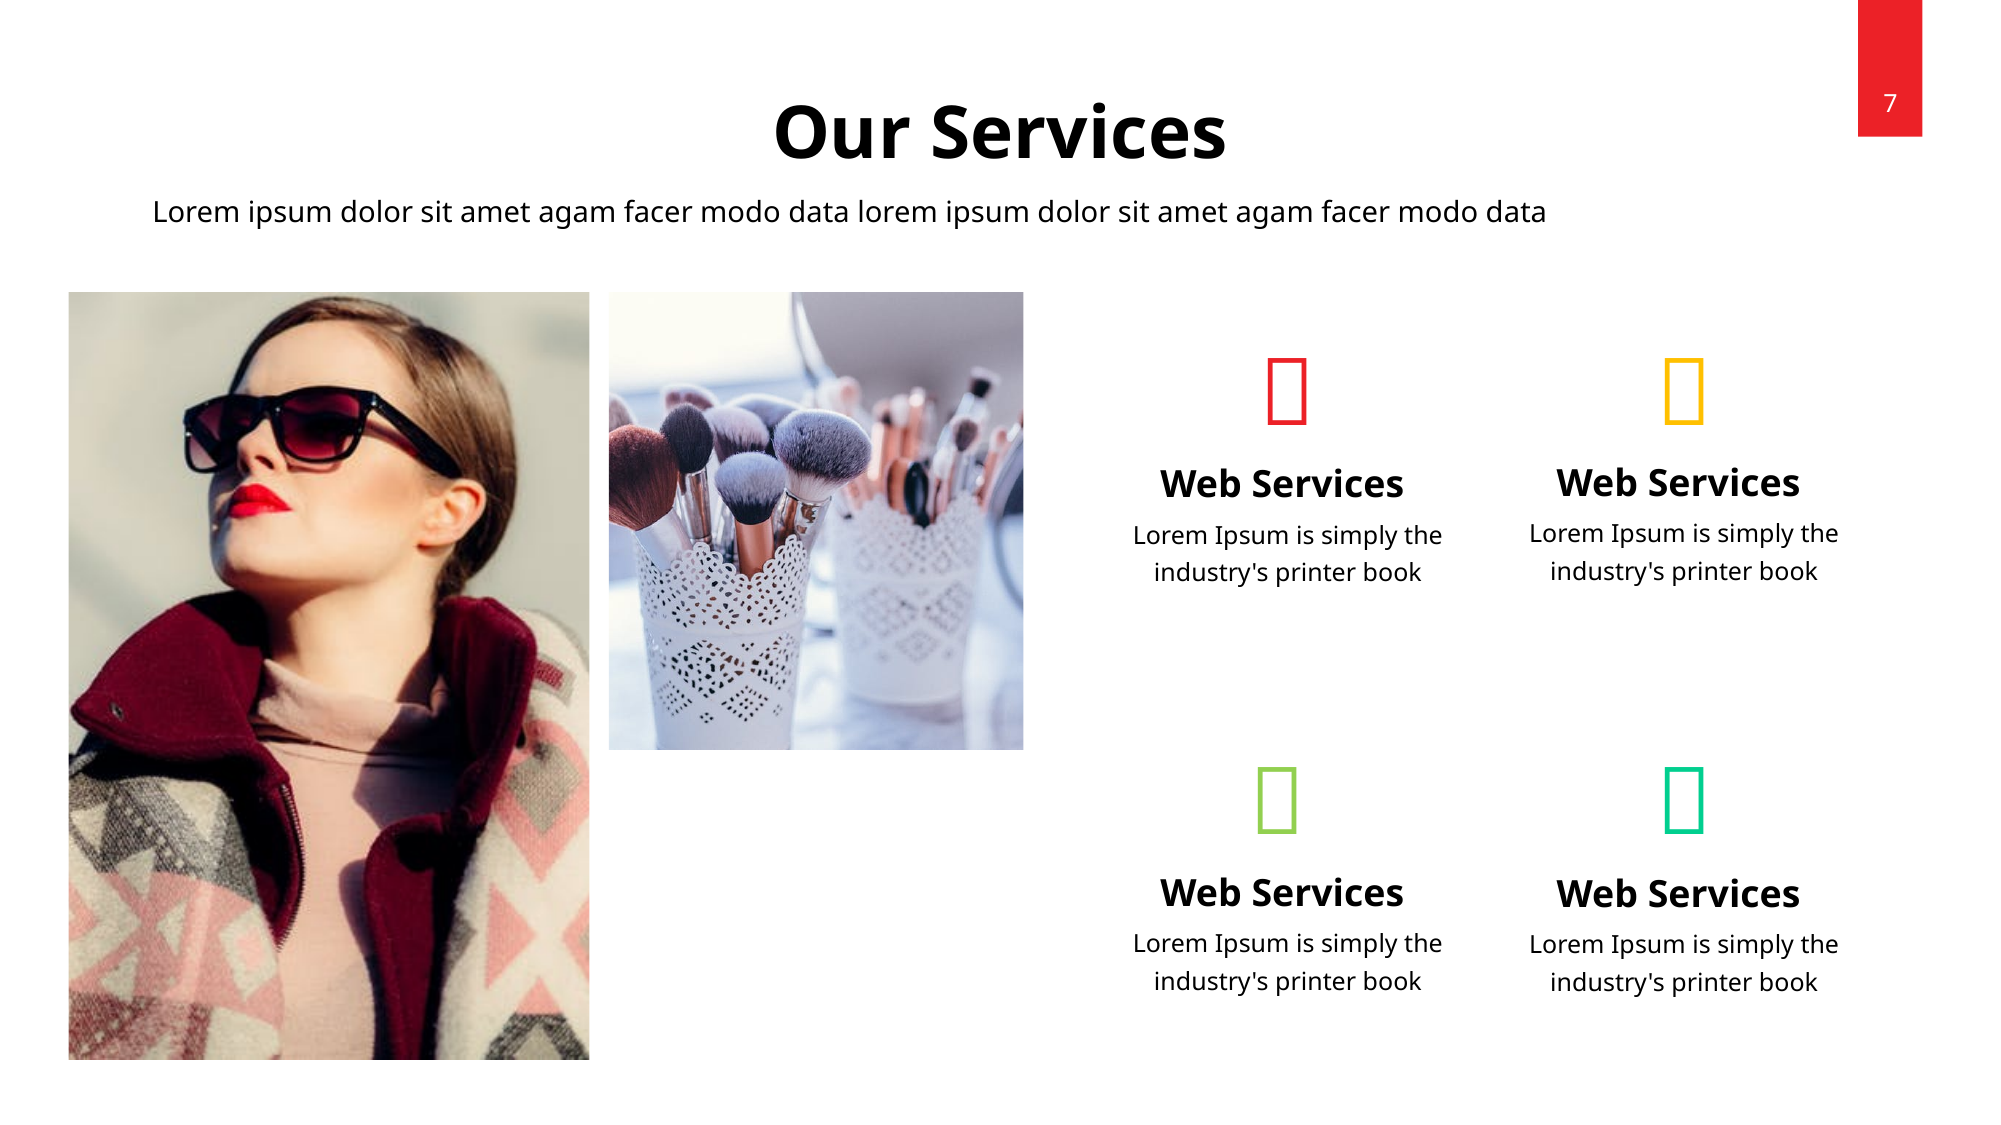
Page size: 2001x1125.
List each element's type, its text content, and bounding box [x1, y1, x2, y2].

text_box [1504, 323, 1864, 591]
title Our Services [137, 78, 1863, 186]
picture [68, 292, 590, 1060]
slide_number 7 [1863, 78, 1927, 130]
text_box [1504, 733, 1864, 1002]
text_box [1108, 733, 1468, 1001]
subtitle Lorem ipsum dolor sit amet agam facer modo data lorem ipsum dolor sit amet agam facer modo data [137, 186, 1863, 227]
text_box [1108, 323, 1468, 592]
picture [608, 292, 1024, 750]
